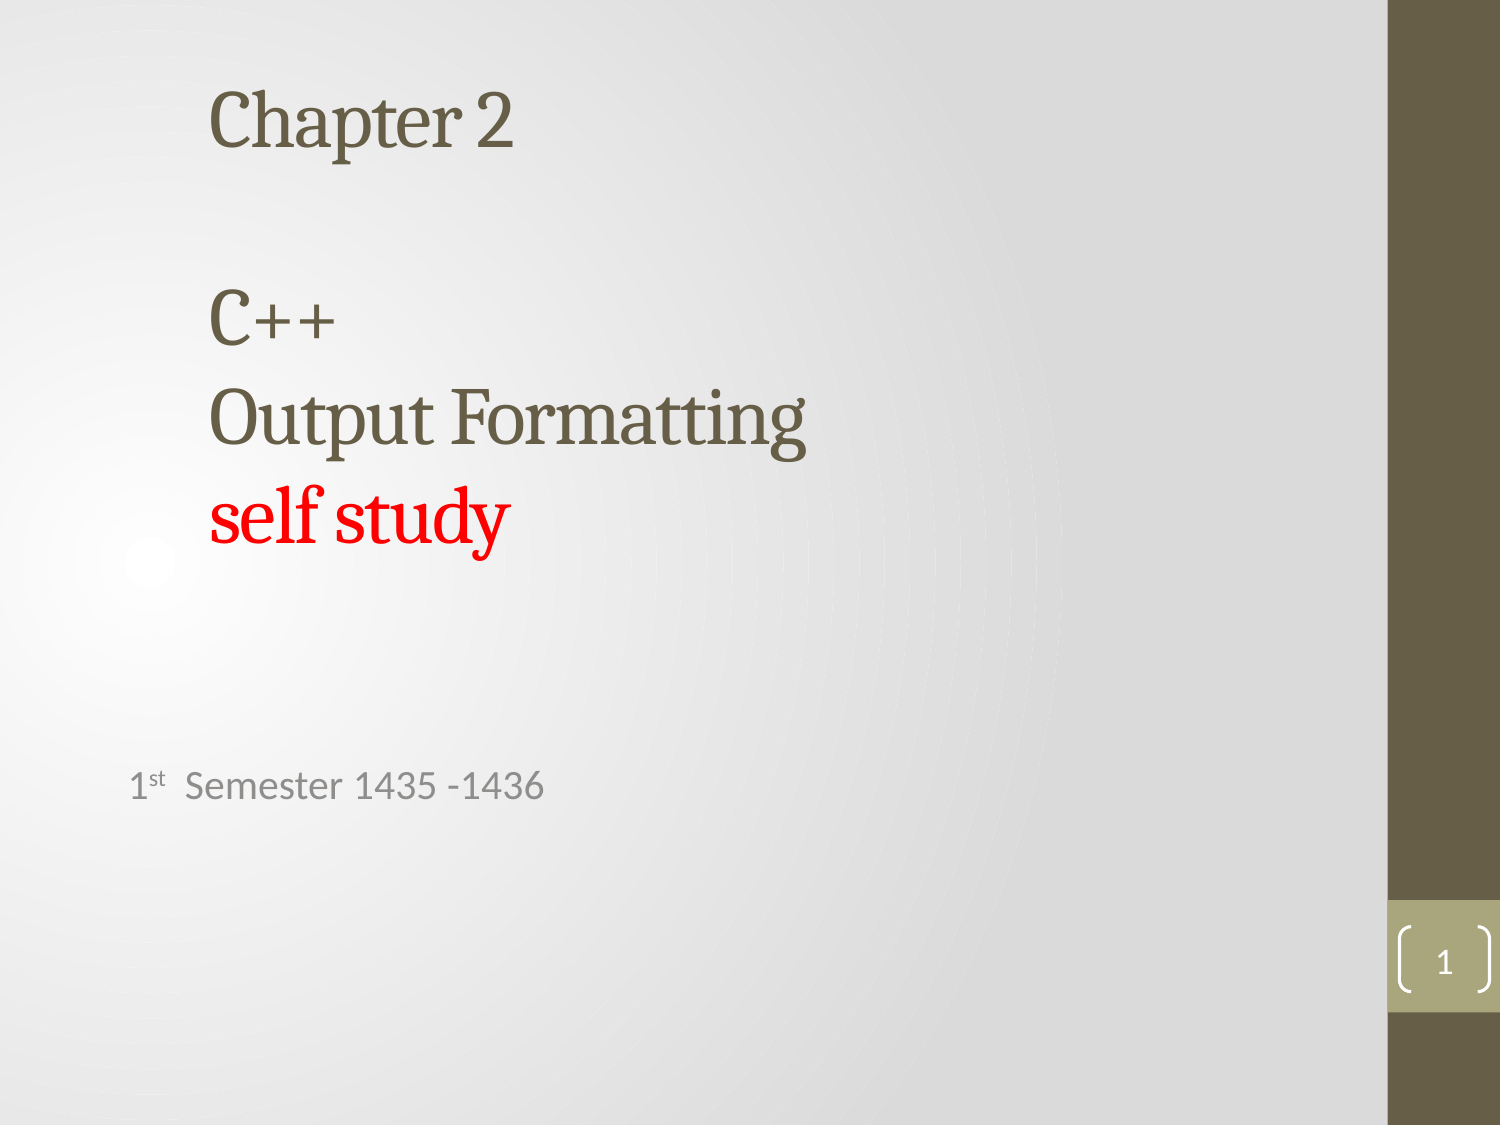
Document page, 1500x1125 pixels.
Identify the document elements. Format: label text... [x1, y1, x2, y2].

title Chapter 2 C++ Output Formatting self study [194, 54, 1258, 568]
subtitle 1st Semester 1435 -1436 [112, 750, 1173, 925]
slide_number 1 [1397, 925, 1492, 994]
